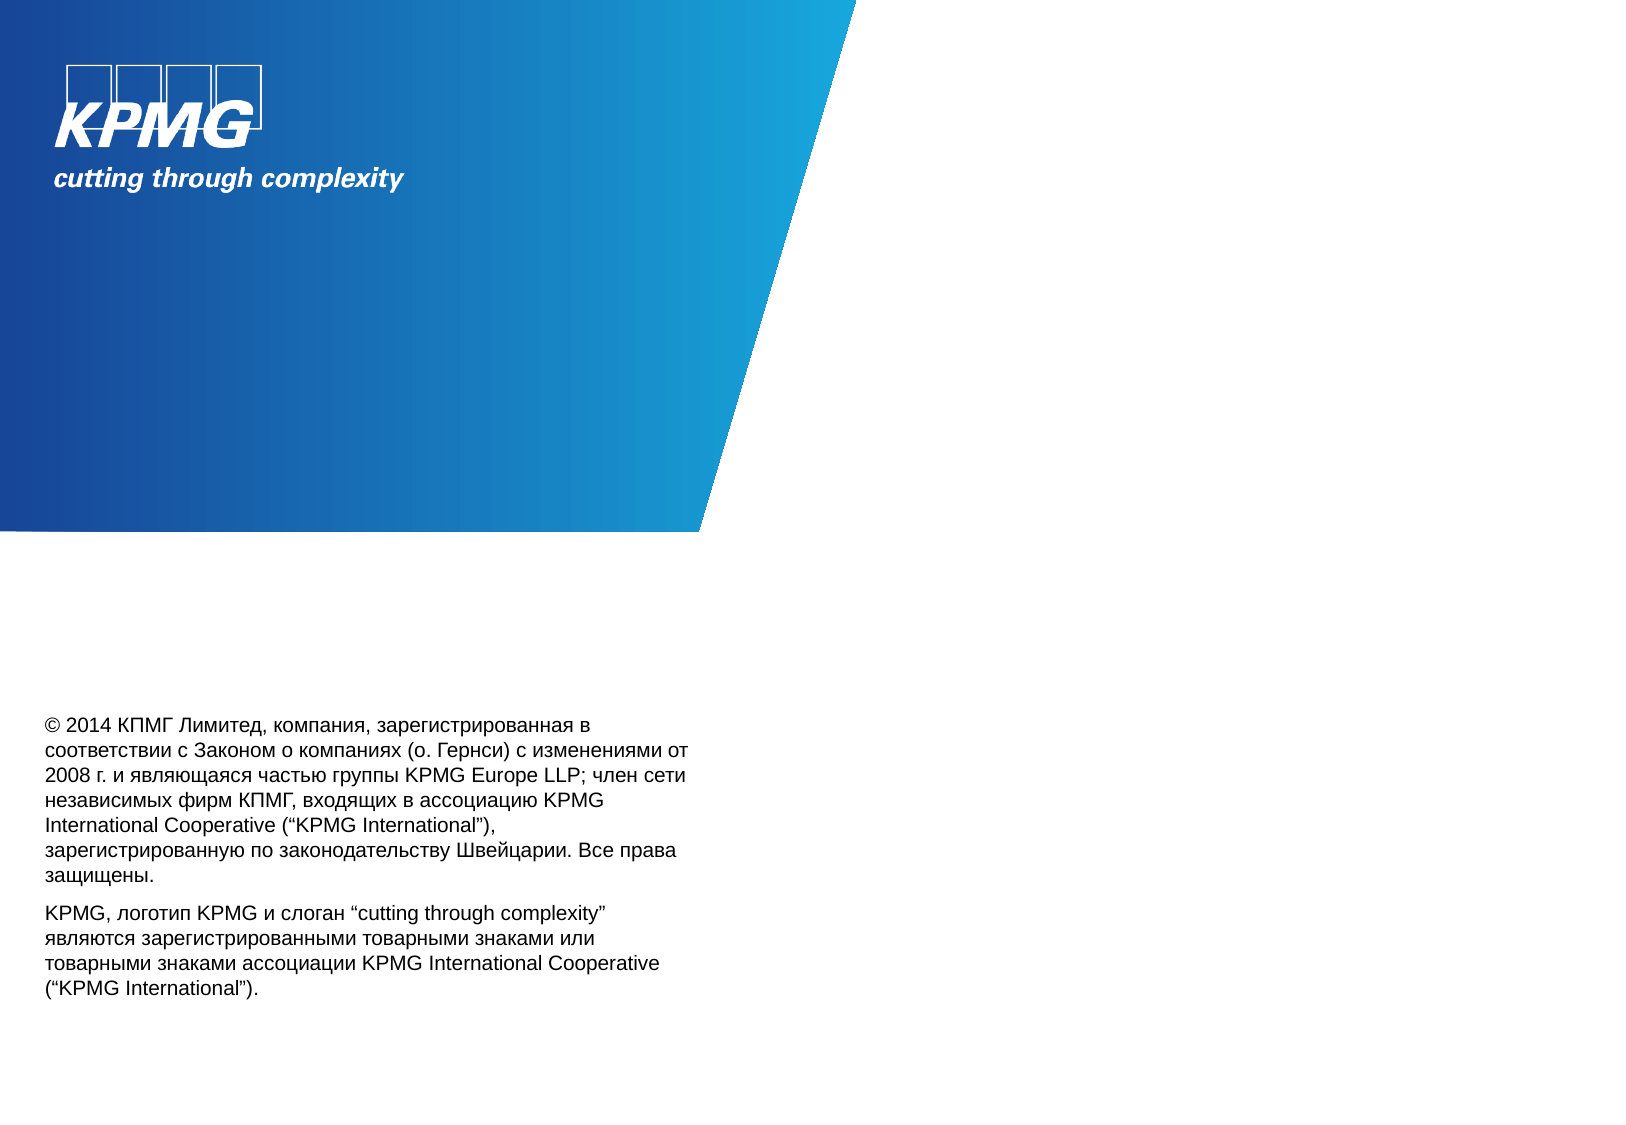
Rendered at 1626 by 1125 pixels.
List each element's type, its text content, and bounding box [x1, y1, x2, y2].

picture [8, 0, 473, 252]
list © 2014 КПМГ Лимитед, компания, зарегистрированная в соответствии с Законом о компаниях (о. Гернси) с изменениями от 2008 г. и являющаяся частью группы KPMG Europe LLP; член сети независимых фирм КПМГ, входящих в ассоциацию KPMG International Cooperative (“KPMG International”), зарегистрированную по законодательству Швейцарии. Все права защищены. KPMG, логотип KPMG и слоган “cutting through complexity” являются зарегистрированными товарными знаками или товарными знаками ассоциации KPMG International Cooperative (“KPMG International”). [44, 604, 696, 1000]
